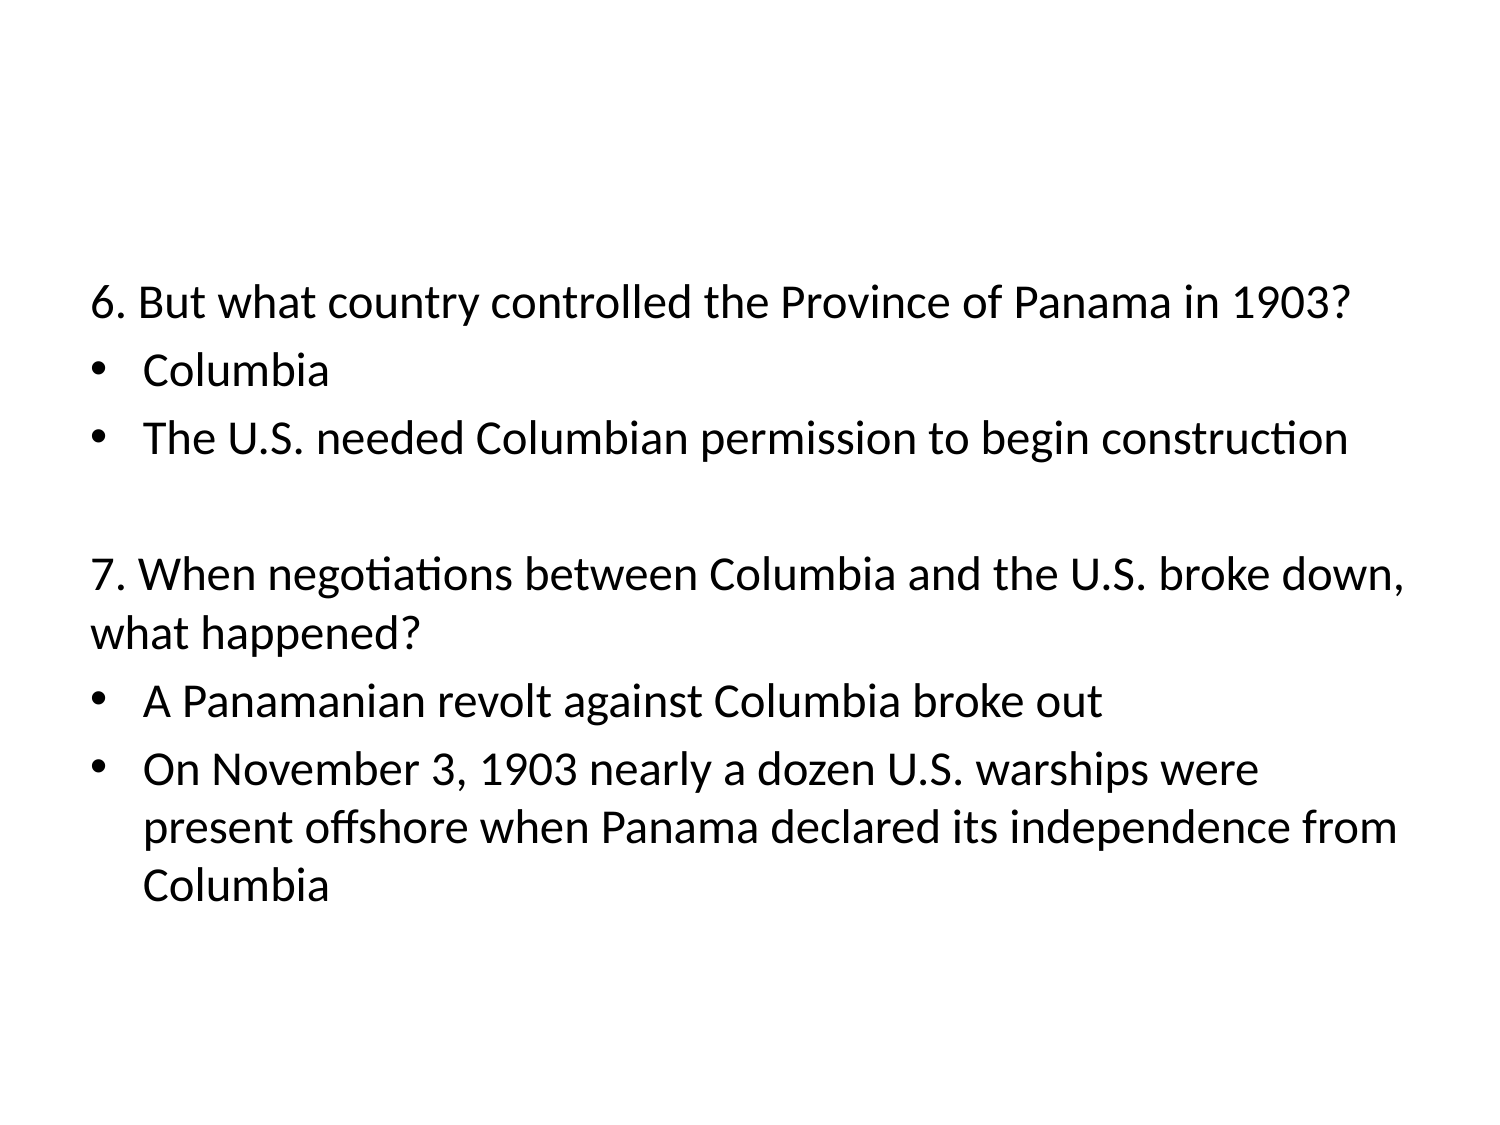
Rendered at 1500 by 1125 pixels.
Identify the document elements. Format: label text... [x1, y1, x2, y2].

list 6. But what country controlled the Province of Panama in 1903? Columbia The U.S. needed Columbian permission to begin construction 7. When negotiations between Columbia and the U.S. broke down, what happened? A Panamanian revolt against Columbia broke out On November 3, 1903 nearly a dozen U.S. warships were present offshore when Panama declared its independence from Columbia [75, 262, 1425, 1005]
